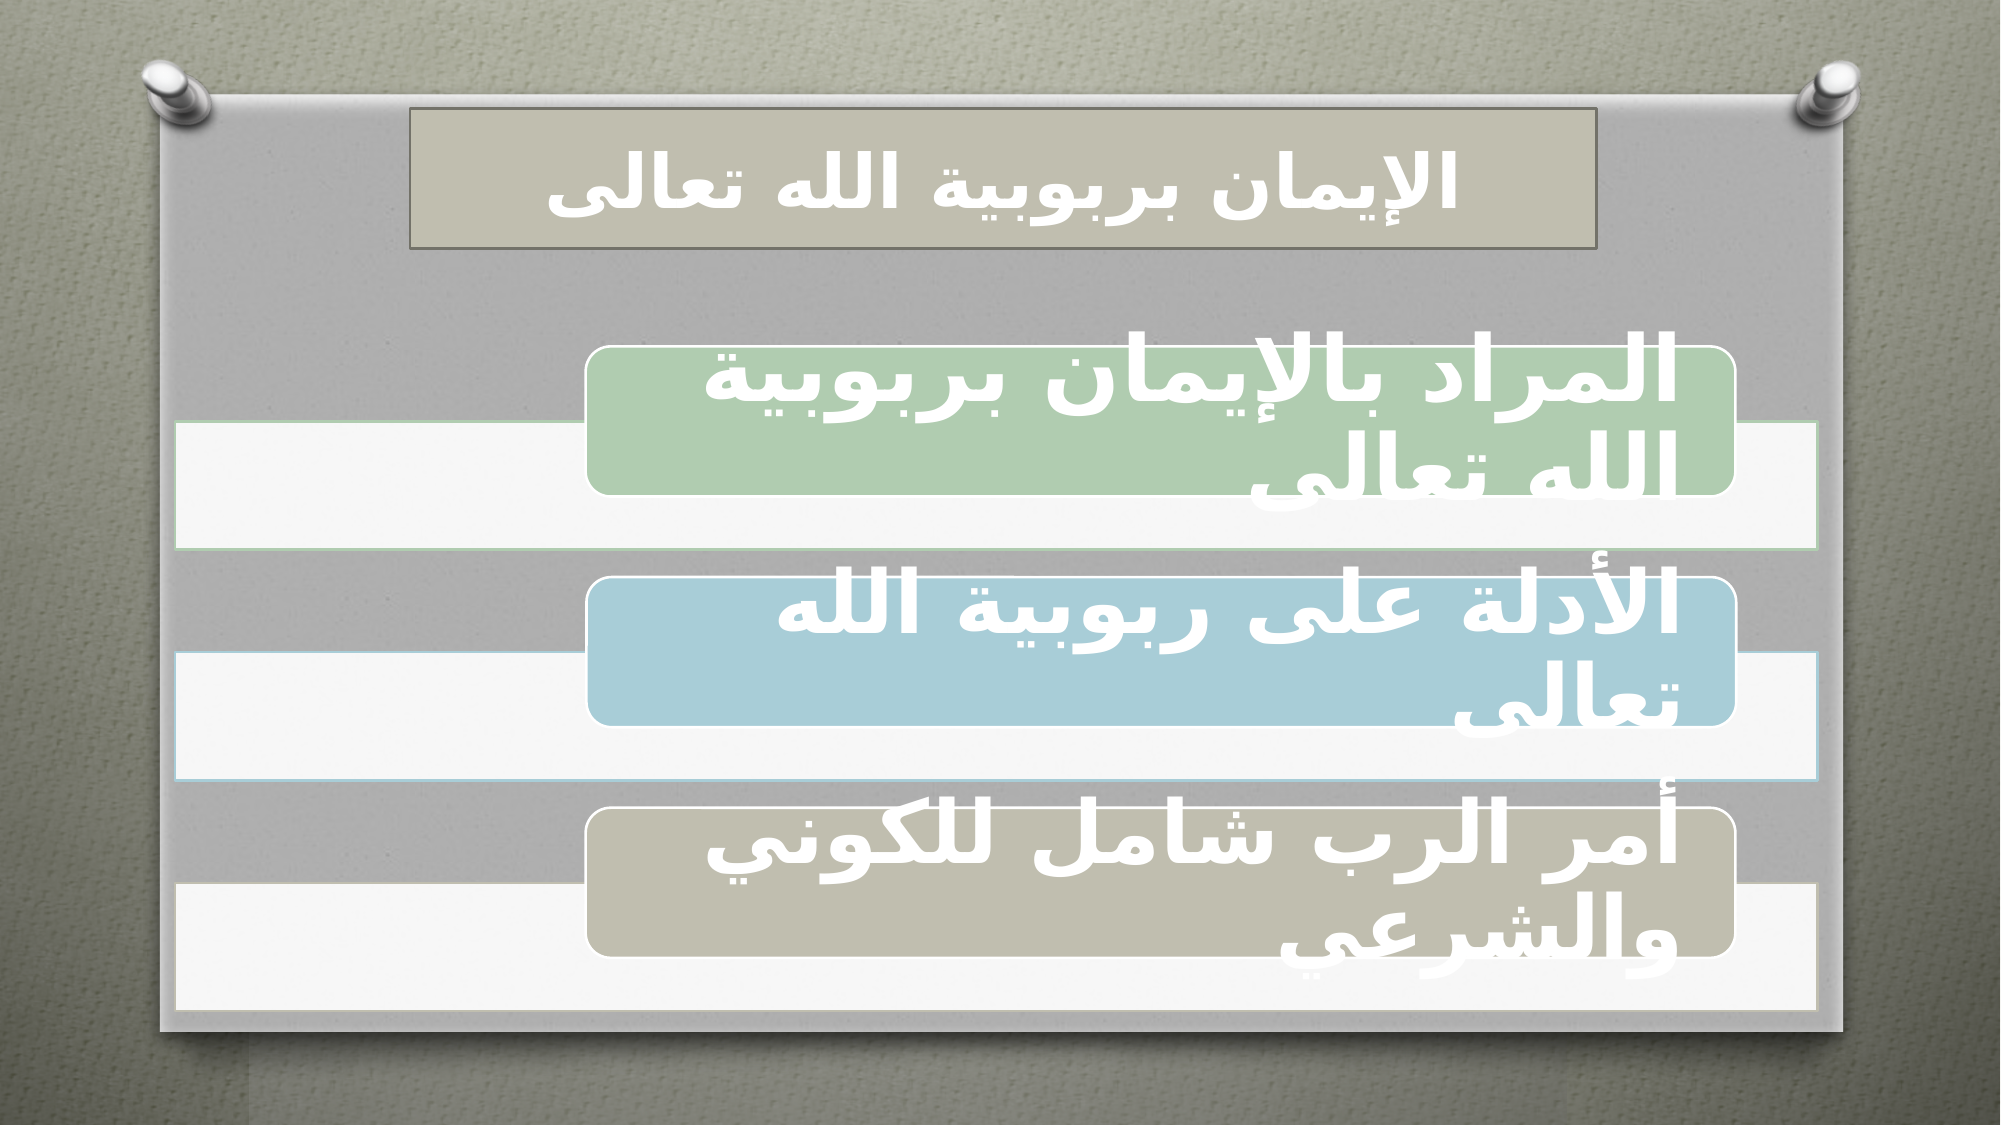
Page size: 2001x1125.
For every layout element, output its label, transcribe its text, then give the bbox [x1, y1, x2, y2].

picture [107, 24, 256, 158]
title الإيمان بربوبية الله تعالى [409, 107, 1598, 250]
picture [1764, 30, 1911, 161]
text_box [174, 344, 1818, 1013]
